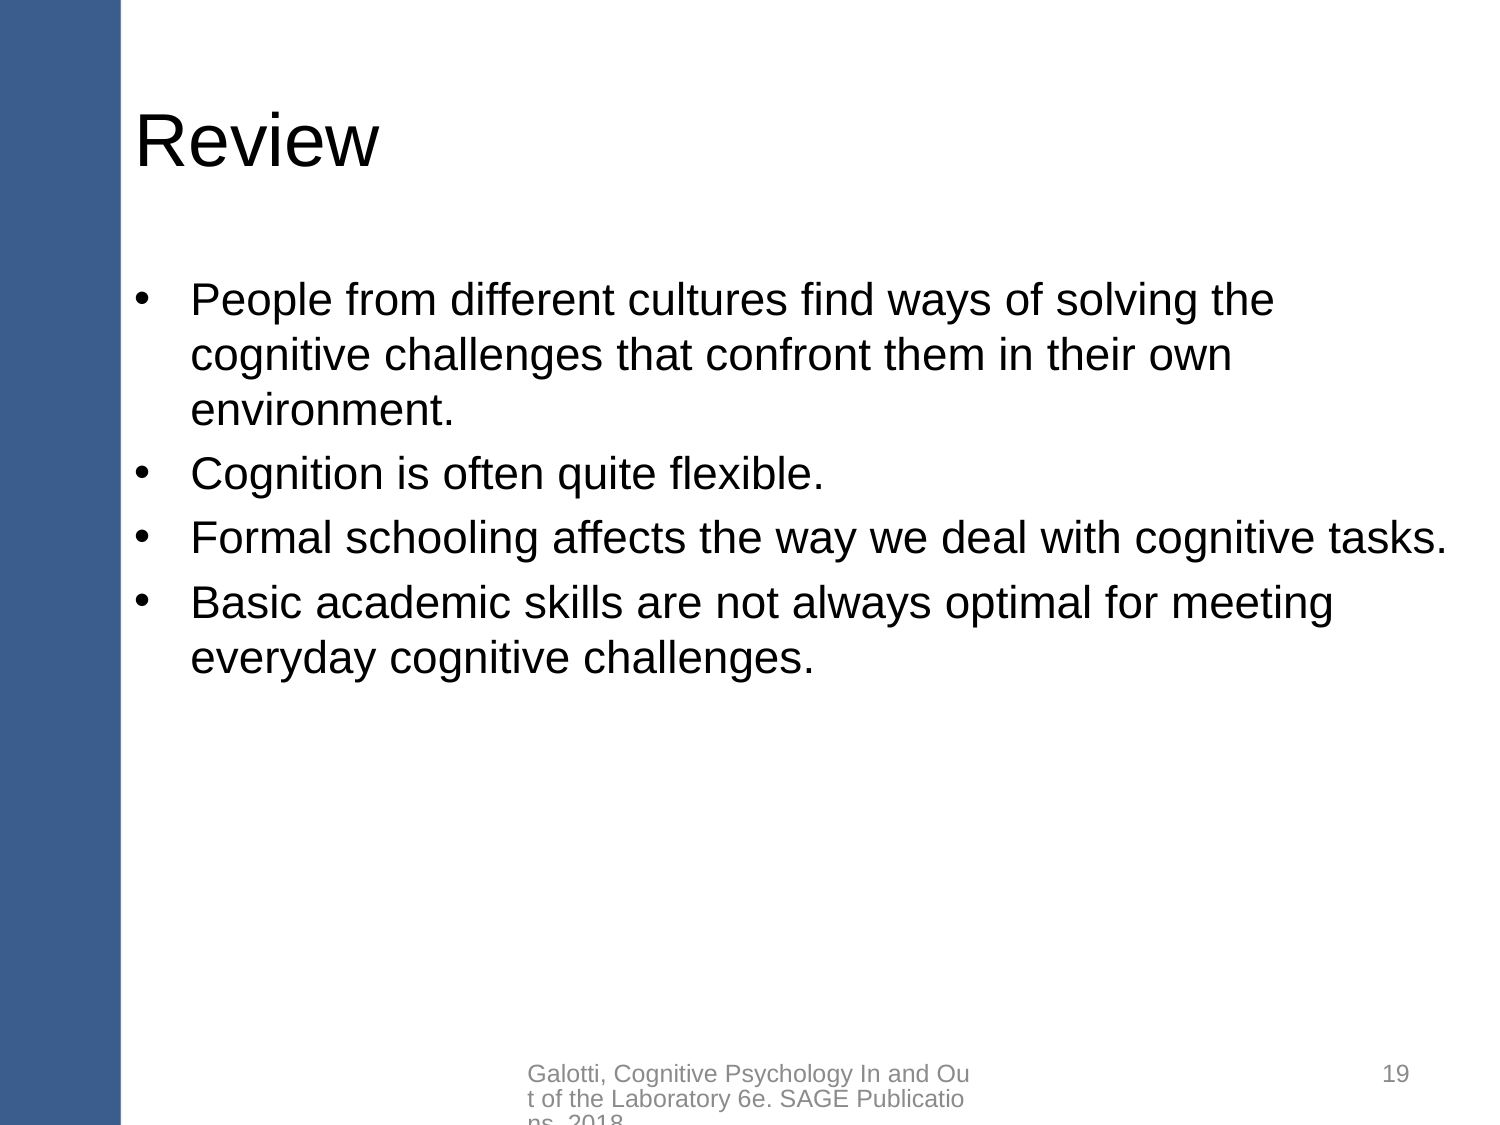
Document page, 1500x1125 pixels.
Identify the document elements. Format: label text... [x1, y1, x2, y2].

slide_number 19 [1074, 1042, 1425, 1103]
picture [0, 0, 1500, 1125]
list People from different cultures find ways of solving the cognitive challenges that confront them in their own environment. Cognition is often quite flexible. Formal schooling affects the way we deal with cognitive tasks. Basic academic skills are not always optimal for meeting everyday cognitive challenges. [119, 262, 1470, 1005]
title Review [119, 42, 1470, 230]
footer Galotti, Cognitive Psychology In and Out of the Laboratory 6e. SAGE Publications, 2018. [512, 1042, 988, 1103]
